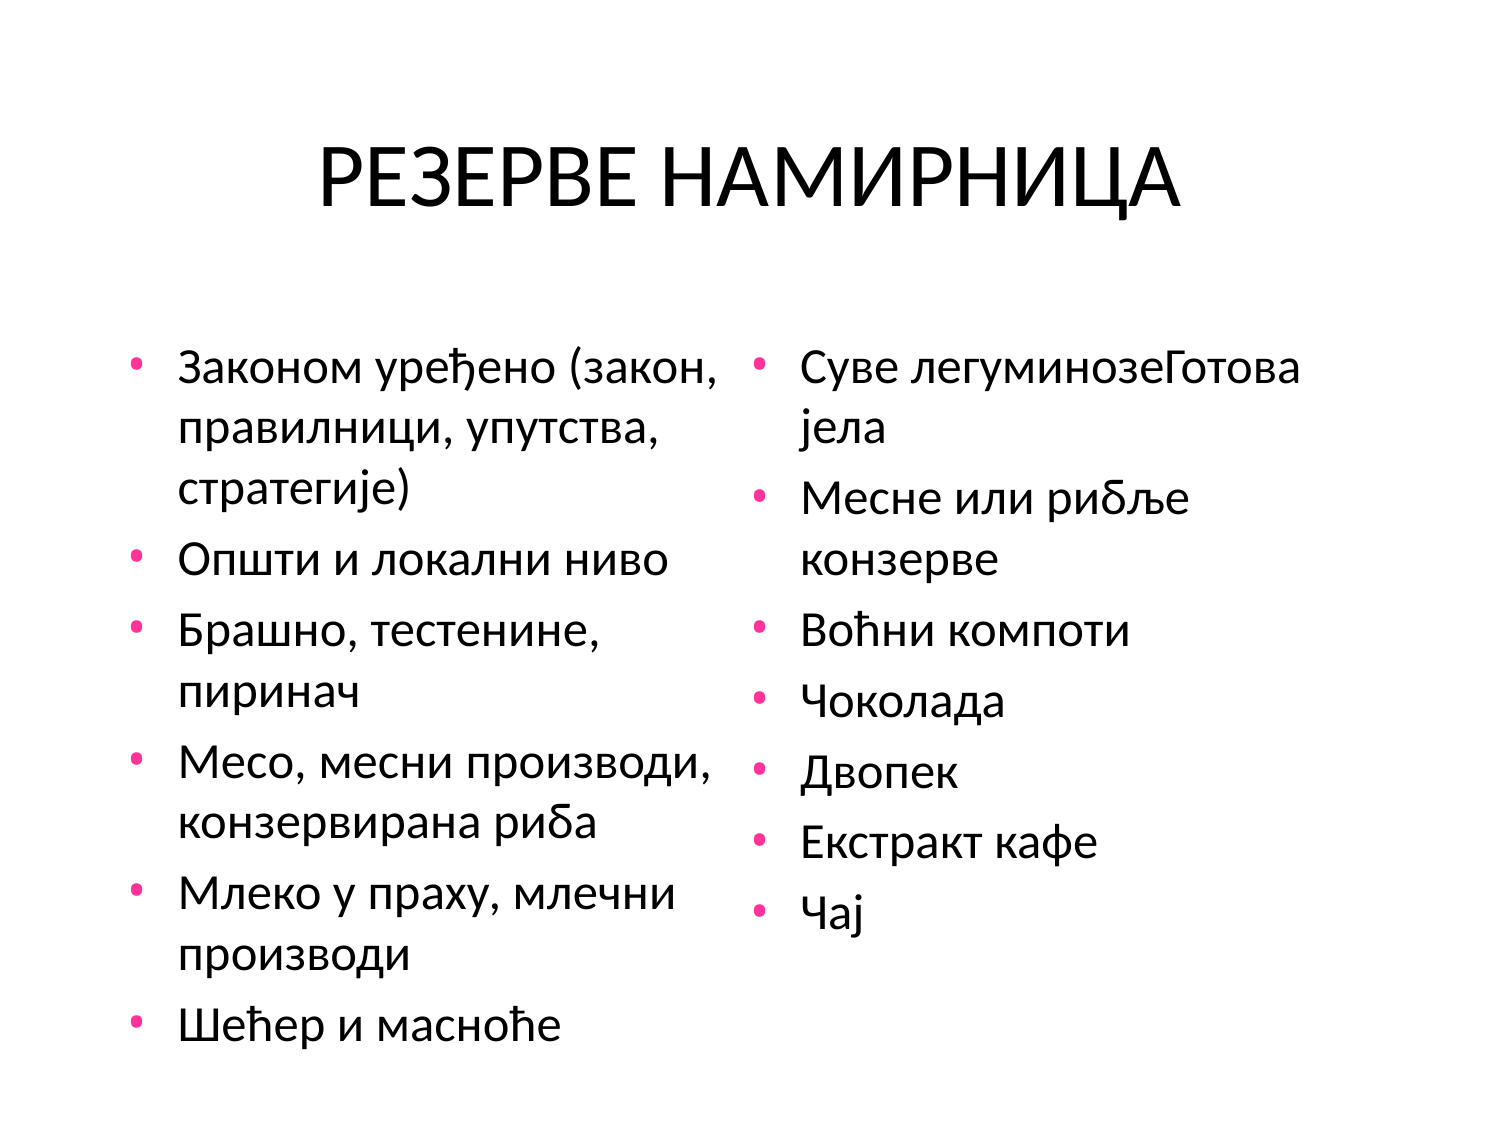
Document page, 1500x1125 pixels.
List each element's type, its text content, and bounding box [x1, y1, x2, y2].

title РЕЗЕРВЕ НАМИРНИЦА [112, 49, 1388, 290]
list Законом уређено (закон, правилници, упутства, стратегије) Општи и локални ниво Брашно, тестенине, пиринач Месо, месни производи, конзервирана риба Млеко у праху, млечни производи Шећер и масноће Суве легуминозеГотова јела Месне или рибље конзерве Воћни компоти Чоколада Двопек Екстракт кафе Чај [112, 324, 1388, 1078]
